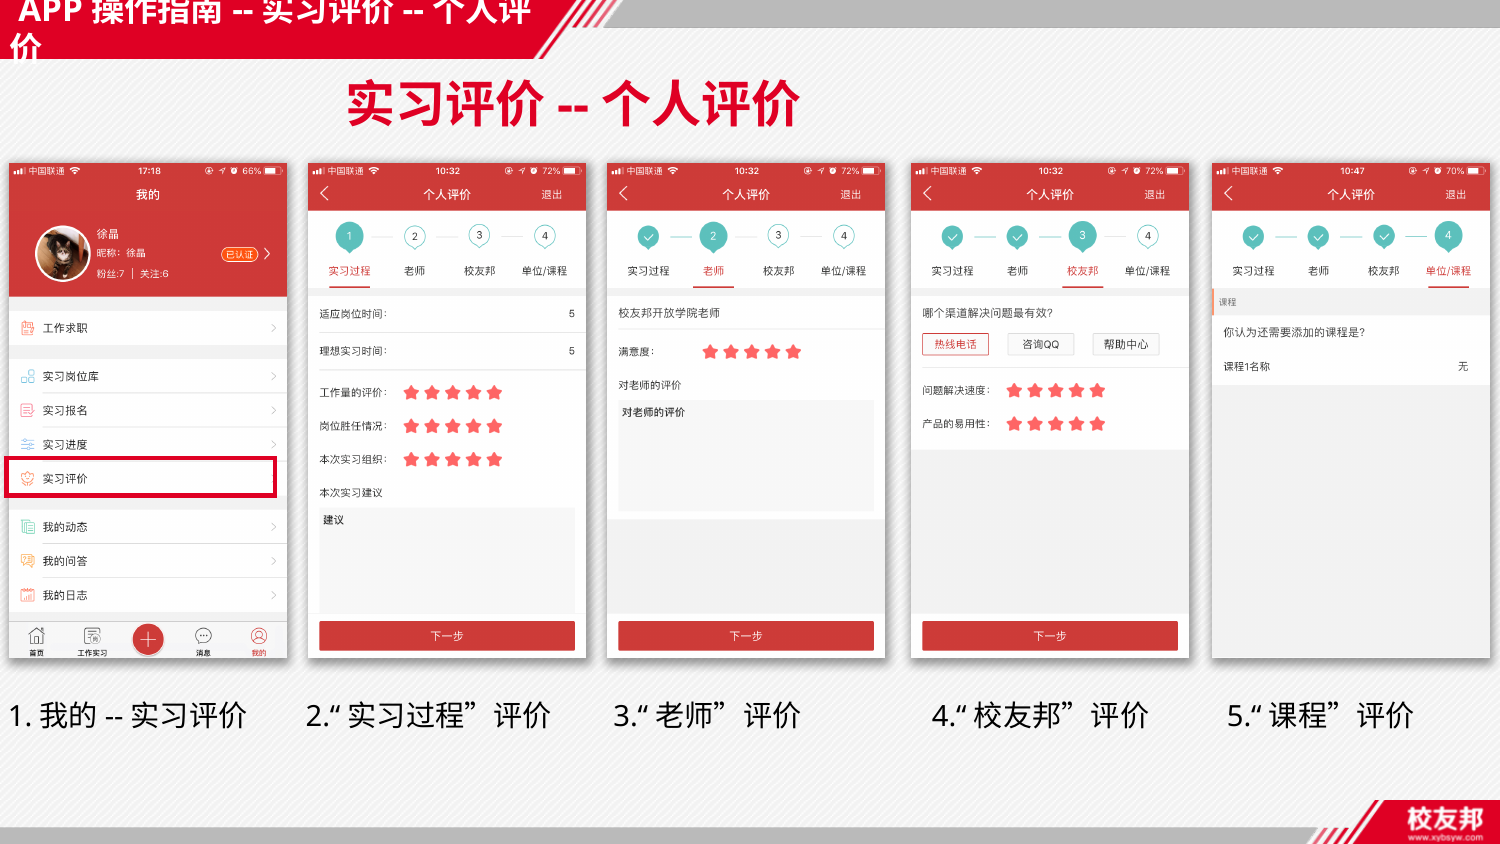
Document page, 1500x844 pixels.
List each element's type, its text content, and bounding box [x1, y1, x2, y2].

text_box 5.“课程”评价 [1212, 679, 1500, 740]
text_box 2.“实习过程”评价 [290, 679, 586, 740]
text_box 3.“老师”评价 [598, 679, 894, 740]
picture [0, 0, 1500, 844]
text_box APP操作指南--实习评价--个人评价 [2, 0, 569, 65]
text_box 4.“校友邦”评价 [917, 679, 1212, 740]
text_box 实习评价--个人评价 [0, 65, 1154, 141]
text_box 1.我的--实习评价 [0, 679, 280, 740]
